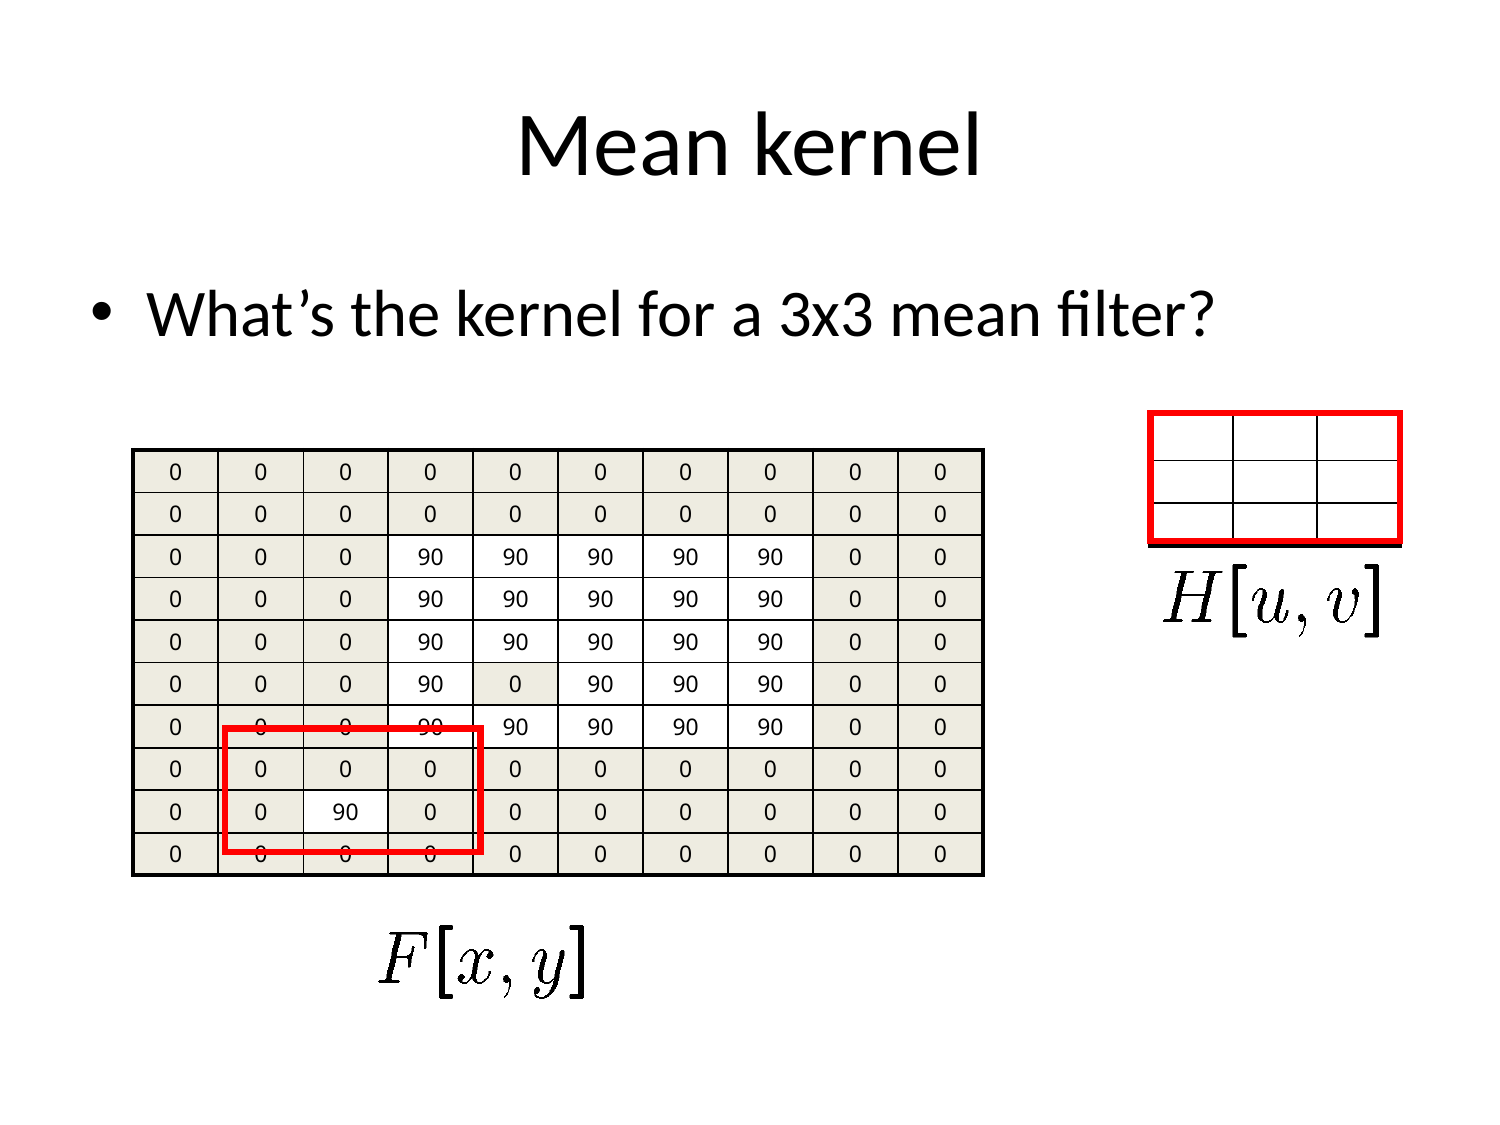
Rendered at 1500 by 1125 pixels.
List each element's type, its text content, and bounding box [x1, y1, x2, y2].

table_cell 0 [304, 706, 387, 728]
table_cell 0 [219, 493, 303, 534]
table_cell 90 [474, 706, 557, 747]
table_cell 0 [559, 791, 642, 832]
table_cell 0 [219, 578, 303, 619]
picture [376, 924, 585, 1001]
table_header 0 [899, 452, 981, 492]
table_cell 0 [219, 791, 225, 832]
table_cell 0 [814, 663, 897, 704]
table_header 0 [304, 452, 387, 492]
table_header 0 [814, 452, 897, 492]
table_cell 0 [135, 621, 217, 662]
table_cell 0 [135, 493, 217, 534]
table_cell 0 [899, 621, 981, 662]
table_cell 0 [219, 706, 303, 747]
table_cell 0 [729, 749, 812, 789]
table_cell 90 [729, 536, 812, 577]
table_cell 0 [304, 663, 387, 704]
text_box [225, 728, 481, 852]
table_cell 0 [899, 536, 981, 577]
table_cell 90 [729, 621, 812, 662]
table_cell 90 [559, 663, 642, 704]
table_cell 0 [729, 493, 812, 534]
table_cell 90 [644, 536, 727, 577]
table_cell 0 [814, 536, 897, 577]
table_cell 0 [644, 493, 727, 534]
table_cell 0 [559, 493, 642, 534]
table_cell 0 [135, 663, 217, 704]
text_box [1150, 412, 1400, 542]
table_cell 90 [389, 706, 472, 728]
table_cell 0 [899, 663, 981, 704]
table_cell 0 [219, 749, 225, 789]
table_cell 0 [729, 791, 812, 832]
table_cell 90 [559, 706, 642, 747]
table_cell 0 [899, 749, 981, 789]
table_cell 0 [474, 834, 557, 873]
table_cell 90 [389, 621, 472, 662]
list What’s the kernel for a 3x3 mean filter? [75, 262, 1425, 1005]
table_header 0 [474, 452, 557, 492]
table_cell 90 [389, 536, 472, 577]
table_cell 0 [899, 493, 981, 534]
table_cell 90 [559, 621, 642, 662]
table_cell 0 [559, 749, 642, 789]
table_header 0 [729, 452, 812, 492]
table_cell 0 [219, 536, 303, 577]
table_cell 90 [644, 578, 727, 619]
table_cell 0 [219, 621, 303, 662]
table_cell 0 [899, 578, 981, 619]
table_cell 90 [474, 578, 557, 619]
table_cell 0 [481, 791, 557, 832]
table_cell 0 [389, 852, 472, 873]
table_cell 90 [644, 621, 727, 662]
table_cell 0 [814, 749, 897, 789]
table_cell 0 [899, 791, 981, 832]
table_cell 0 [135, 536, 217, 577]
table_header 0 [219, 452, 303, 492]
table_cell 0 [304, 493, 387, 534]
table_cell 90 [644, 706, 727, 747]
table_cell 90 [474, 621, 557, 662]
table_cell 0 [644, 834, 727, 873]
table_cell 0 [474, 663, 557, 704]
table_cell 0 [304, 578, 387, 619]
table_cell 0 [481, 749, 557, 789]
table_cell 0 [899, 834, 981, 873]
table_cell 90 [729, 663, 812, 704]
table_cell 0 [135, 791, 217, 832]
table_cell 0 [135, 749, 217, 789]
table_cell 0 [814, 621, 897, 662]
table_cell 90 [729, 706, 812, 747]
table_cell 0 [729, 834, 812, 873]
table_cell 0 [304, 852, 387, 873]
table_header 0 [135, 452, 217, 492]
table_cell 0 [644, 791, 727, 832]
table_cell 0 [814, 706, 897, 747]
table_cell 90 [474, 536, 557, 577]
table_header 0 [559, 452, 642, 492]
table_cell 0 [135, 834, 217, 873]
table_cell 0 [814, 791, 897, 832]
table_cell 90 [729, 578, 812, 619]
table_cell 0 [219, 663, 303, 704]
table_cell 0 [814, 834, 897, 873]
picture [1160, 562, 1380, 638]
table_cell 0 [135, 578, 217, 619]
table_cell 90 [389, 663, 472, 704]
table_cell 90 [559, 536, 642, 577]
table_cell 0 [304, 621, 387, 662]
table_cell 90 [389, 578, 472, 619]
table_cell 0 [814, 578, 897, 619]
table_cell 90 [644, 663, 727, 704]
table_cell 0 [389, 493, 472, 534]
table_cell 0 [899, 706, 981, 747]
table_cell 0 [135, 706, 217, 747]
table_cell 0 [304, 536, 387, 577]
table_cell 0 [559, 834, 642, 873]
table_header 0 [644, 452, 727, 492]
table_header 0 [389, 452, 472, 492]
table_cell 90 [559, 578, 642, 619]
table_cell 0 [474, 493, 557, 534]
table_cell 0 [814, 493, 897, 534]
table_cell 0 [219, 834, 303, 873]
table_cell 0 [644, 749, 727, 789]
title Mean kernel [75, 45, 1425, 233]
